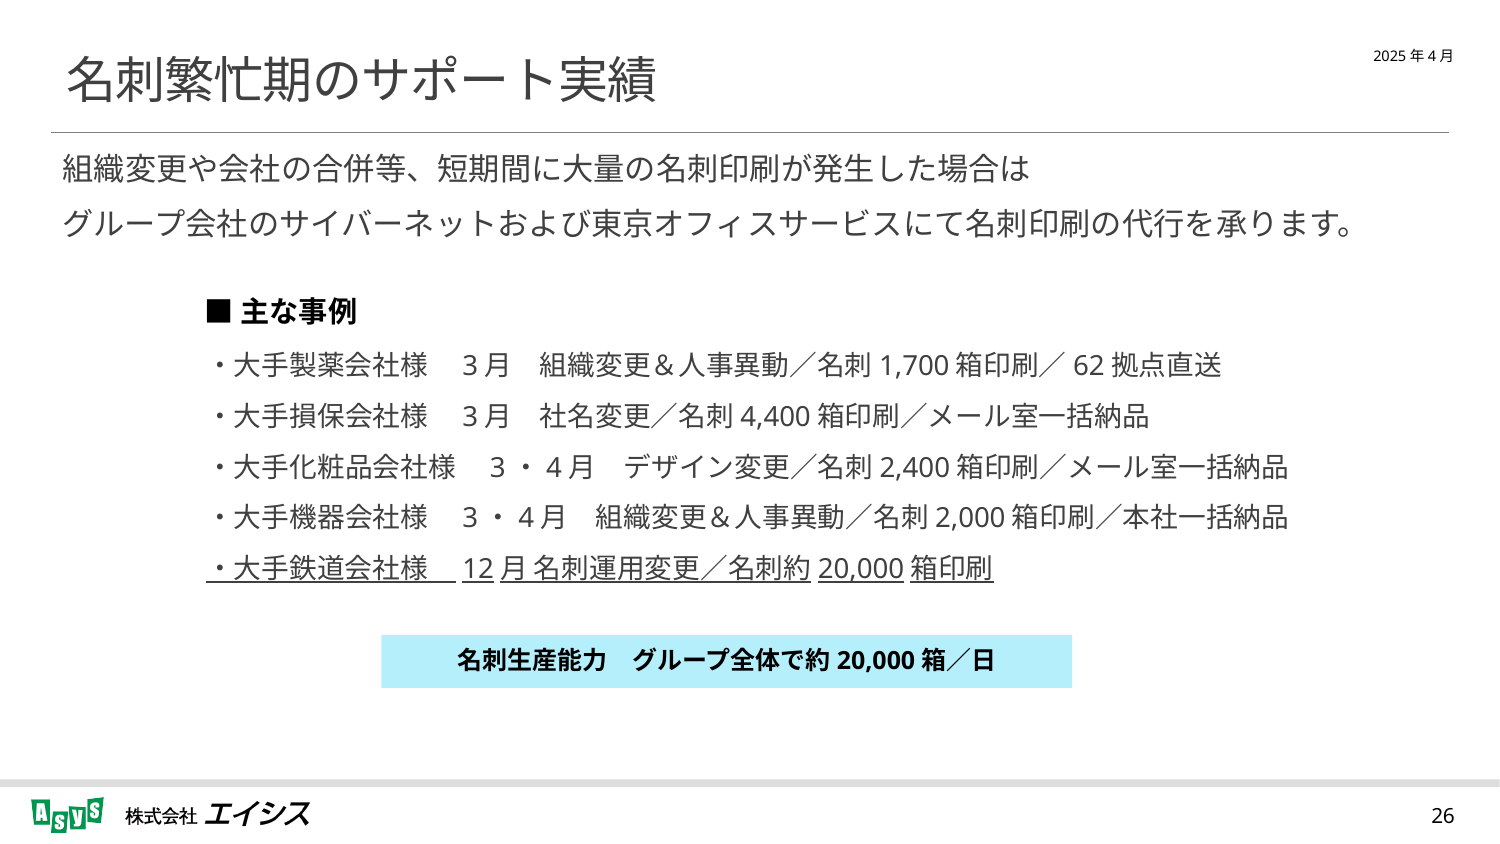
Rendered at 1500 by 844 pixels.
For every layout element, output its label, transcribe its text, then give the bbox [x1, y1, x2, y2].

text_box ・大手製薬会社様 3月 組織変更＆人事異動／名刺1,700箱印刷／62拠点直送 ・大手損保会社様 3月 社名変更／名刺4,400箱印刷／メール室一括納品 ・大手化粧品会社様 3・4月 デザイン変更／名刺2,400箱印刷／メール室一括納品 ・大手機器会社様 3・4月 組織変更＆人事異動／名刺2,000箱印刷／本社一括納品 ・大手鉄道会社様 12月 名刺運用変更／名刺約20,000箱印刷 [206, 344, 1294, 600]
text_box 名刺生産能力 グループ全体で約20,000箱／日 [381, 634, 1073, 688]
text_box ■主な事例 [189, 286, 880, 340]
title 名刺繁忙期のサポート実績 [51, 33, 1449, 133]
slide_number 26 [1368, 794, 1470, 840]
picture [31, 797, 104, 833]
picture [125, 799, 315, 830]
list 組織変更や会社の合併等、短期間に大量の名刺印刷が発生した場合は グループ会社のサイバーネットおよび東京オフィスサービスにて名刺印刷の代行を承ります。 [51, 145, 1449, 283]
